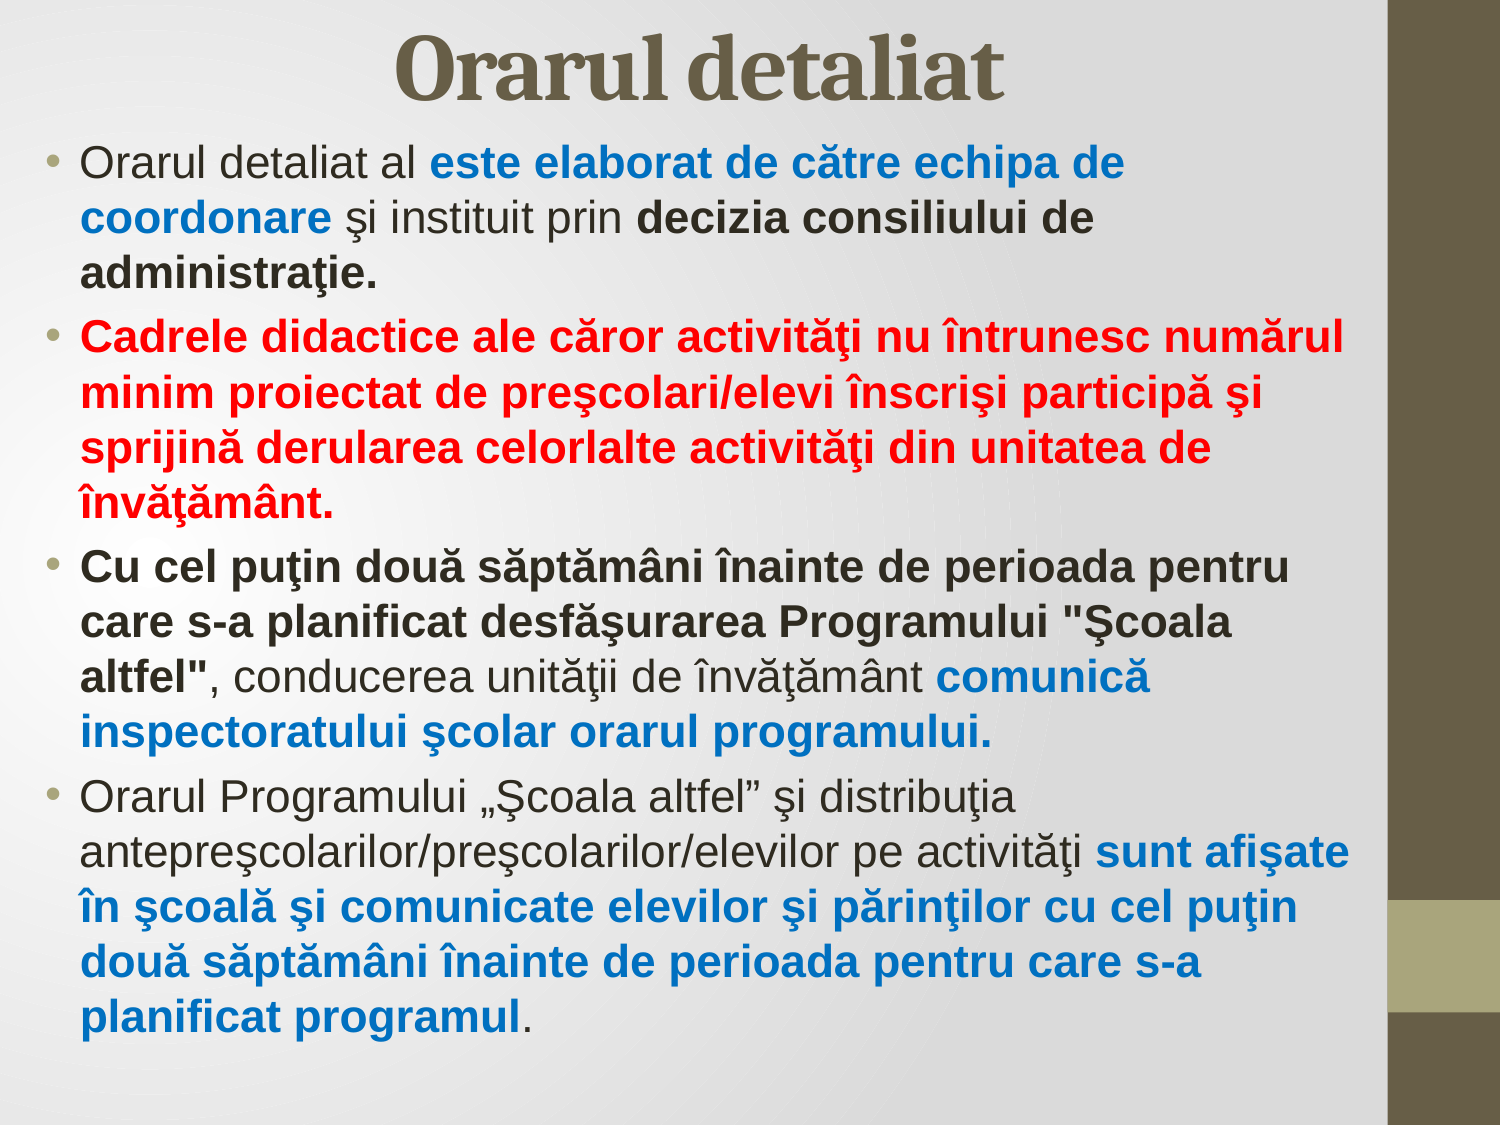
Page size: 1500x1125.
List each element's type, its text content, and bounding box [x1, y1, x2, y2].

title Orarul detaliat [75, 0, 1325, 125]
list Orarul detaliat al este elaborat de către echipa de coordonare şi instituit prin decizia consiliului de administraţie. Cadrele didactice ale căror activităţi nu întrunesc numărul minim proiectat de preşcolari/elevi înscrişi participă şi sprijină derularea celorlalte activităţi din unitatea de învăţământ. Cu cel puţin două săptămâni înainte de perioada pentru care s-a planificat desfăşurarea Programului "Şcoala altfel", conducerea unităţii de învăţământ comunică inspectoratului şcolar orarul programului. Orarul Programului „Şcoala altfel” şi distribuţia antepreşcolarilor/preşcolarilor/elevilor pe activităţi sunt afişate în şcoală şi comunicate elevilor şi părinţilor cu cel puţin două săptămâni înainte de perioada pentru care s-a planificat programul. [12, 125, 1375, 1050]
